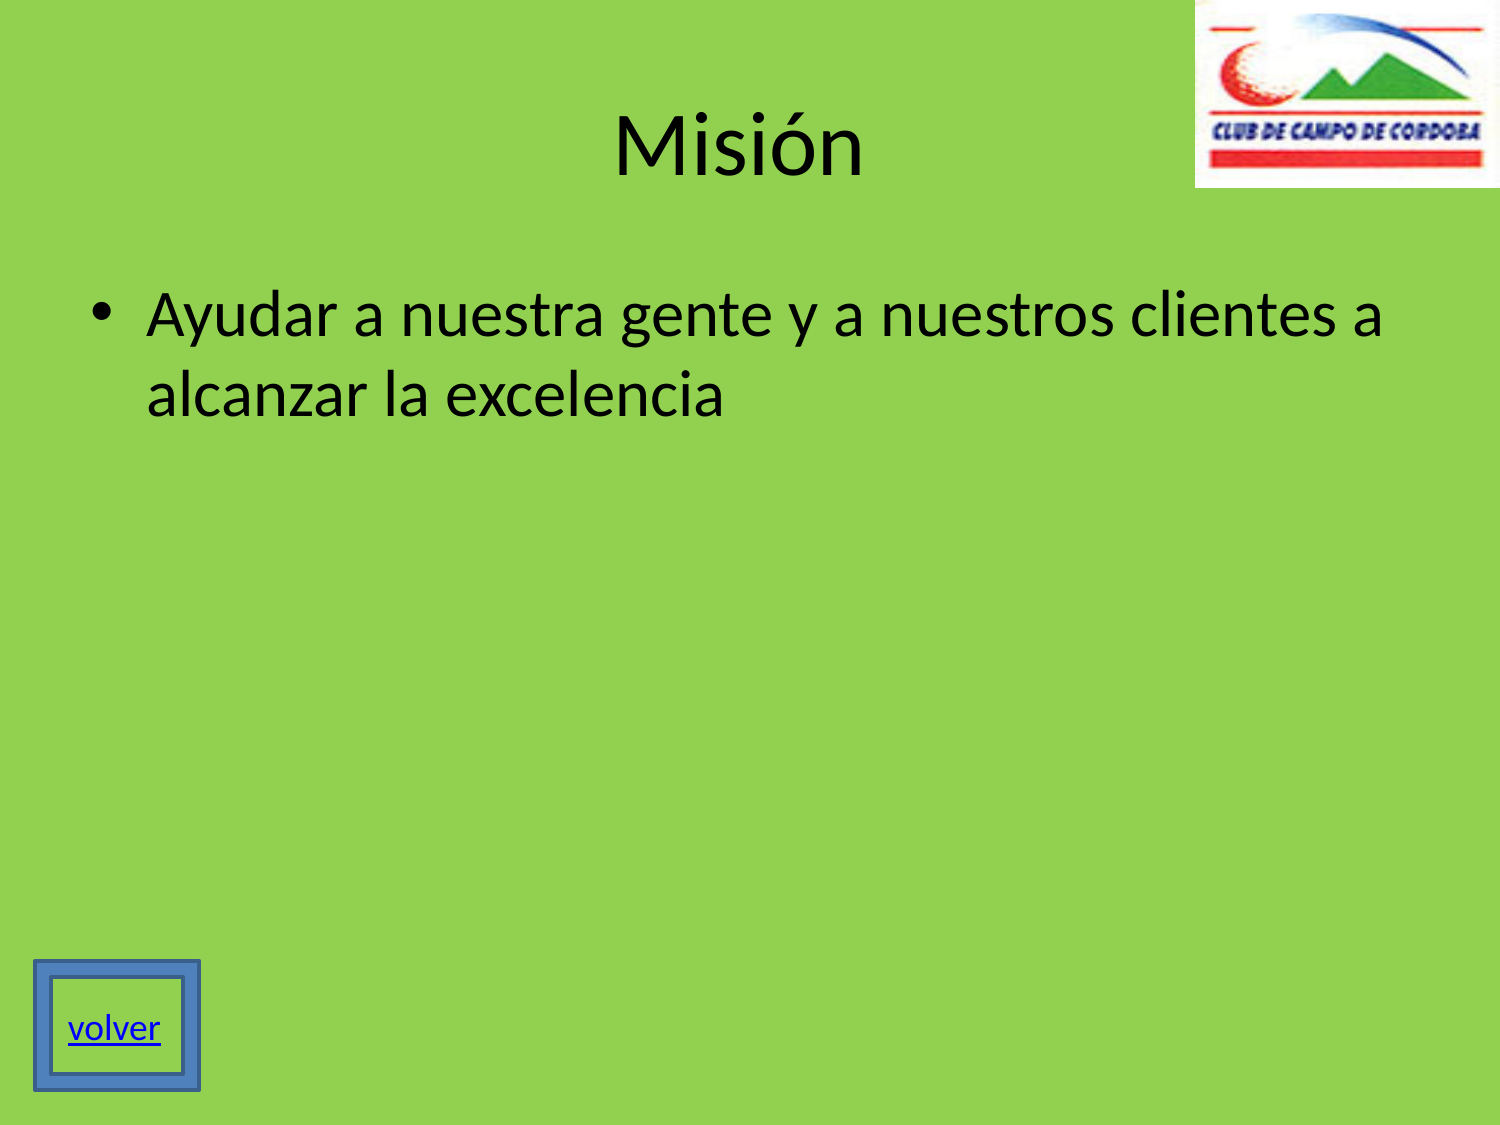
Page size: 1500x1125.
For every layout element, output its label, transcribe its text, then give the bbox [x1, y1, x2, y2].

picture [1195, 0, 1500, 188]
text_box volver [53, 996, 181, 1056]
list Ayudar a nuestra gente y a nuestros clientes a alcanzar la excelencia [74, 262, 1426, 1006]
text_box [33, 959, 201, 1092]
title Misión [74, 44, 1426, 233]
